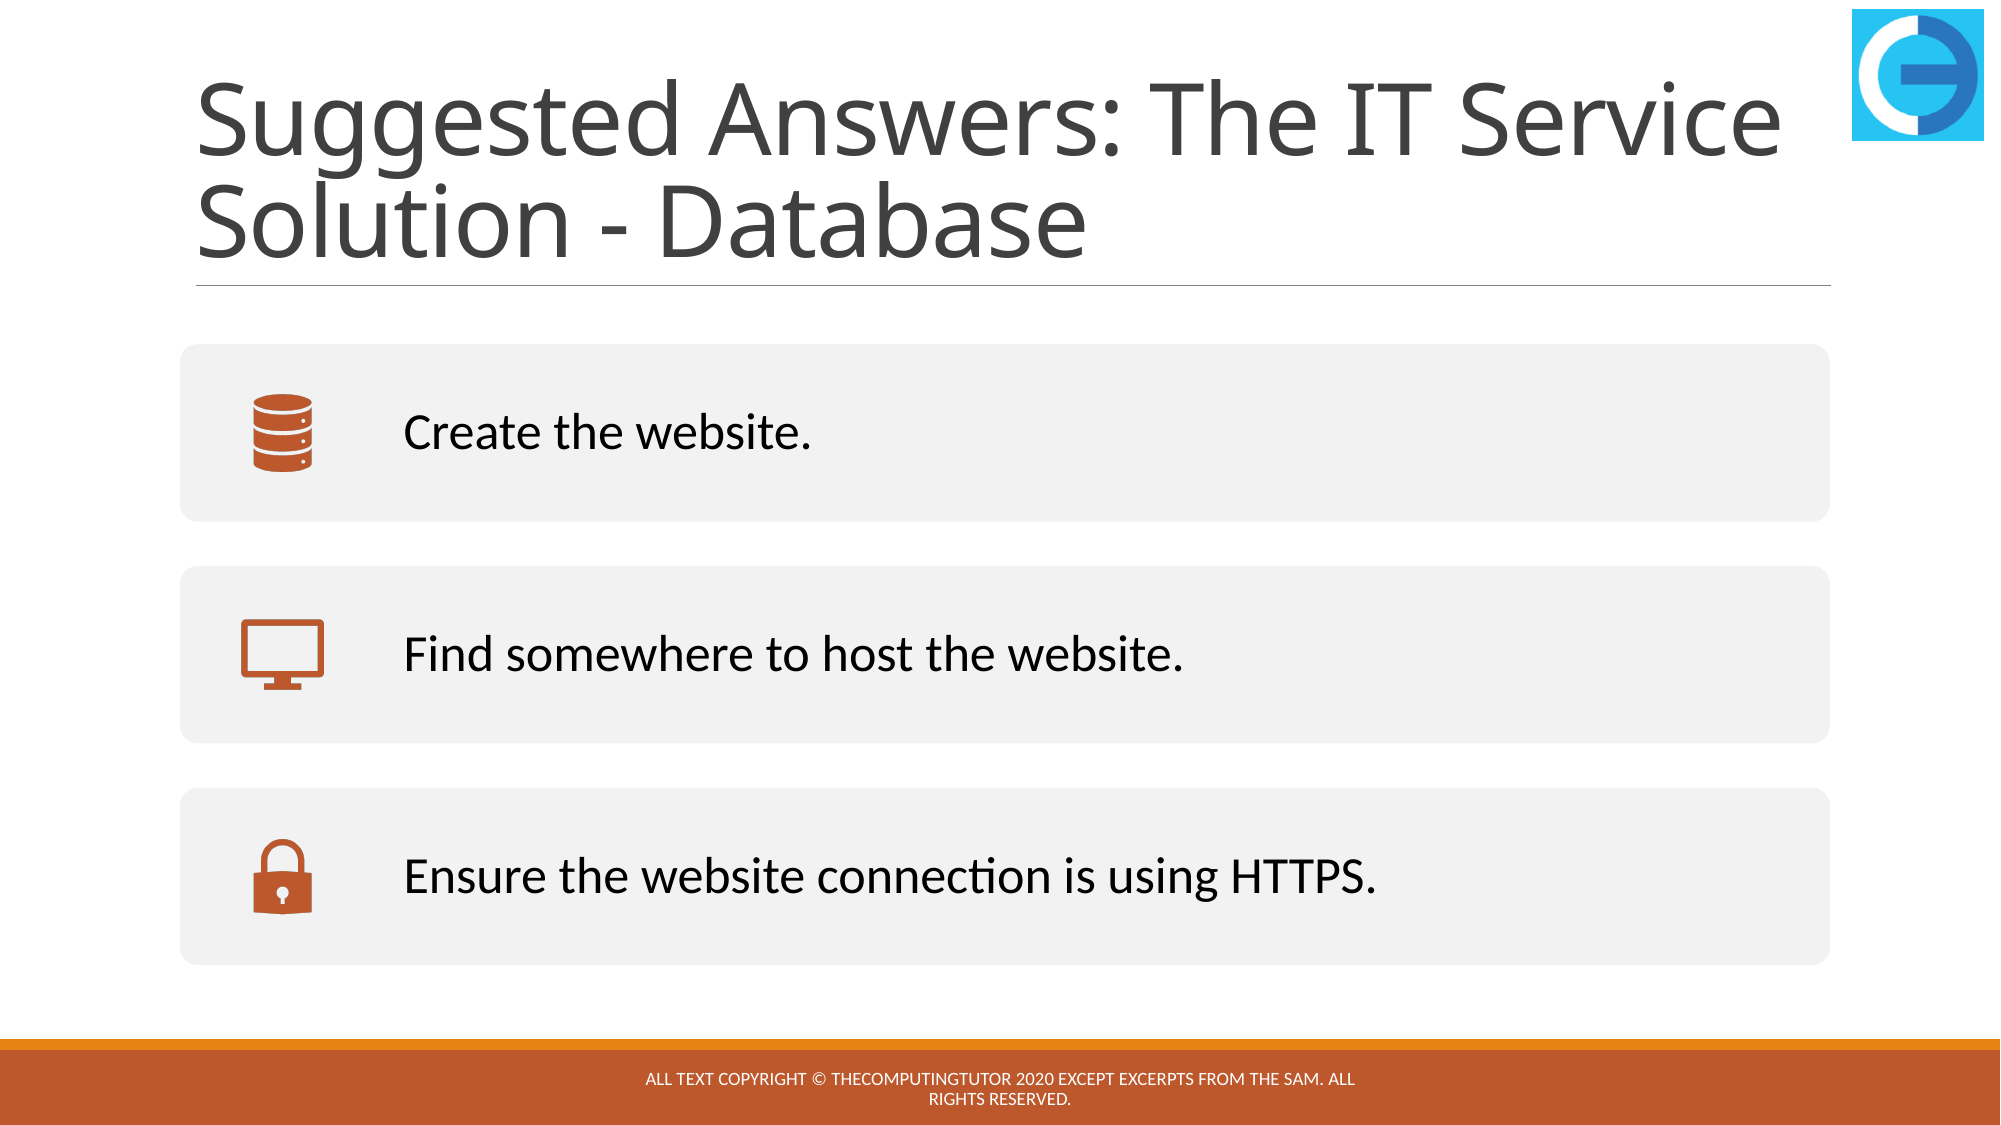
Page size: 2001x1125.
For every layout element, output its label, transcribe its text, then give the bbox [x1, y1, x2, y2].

title Suggested Answers: The IT Service Solution - Database [180, 47, 1830, 285]
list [179, 343, 1831, 966]
picture [1852, 9, 1984, 141]
footer All text copyright © TheComputingTutor 2020 except excerpts from the SAM. All rights Reserved. [604, 1059, 1396, 1120]
